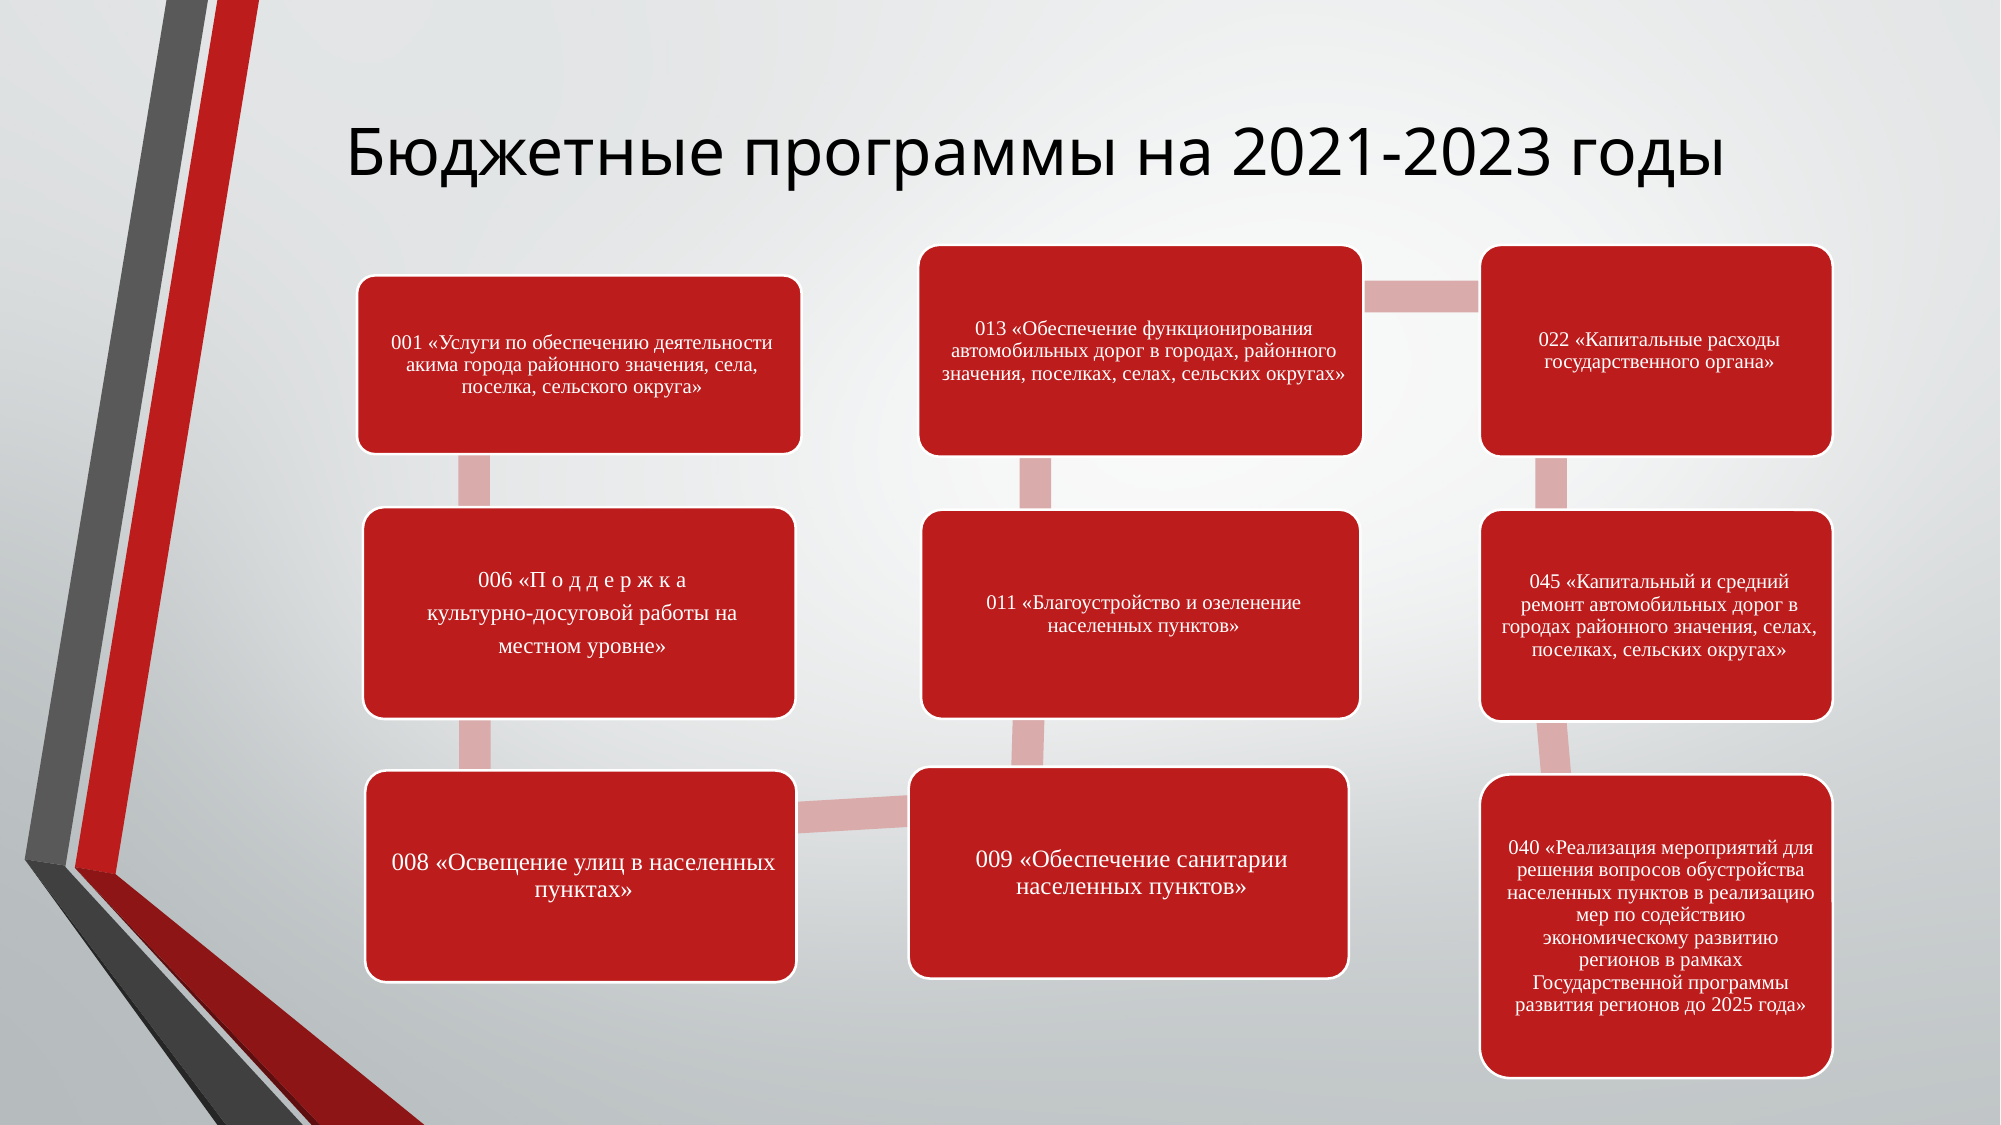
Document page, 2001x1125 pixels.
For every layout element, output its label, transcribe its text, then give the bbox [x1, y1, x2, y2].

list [238, 244, 1952, 1079]
title Бюджетные программы на 2021-2023 годы [305, 94, 1768, 204]
